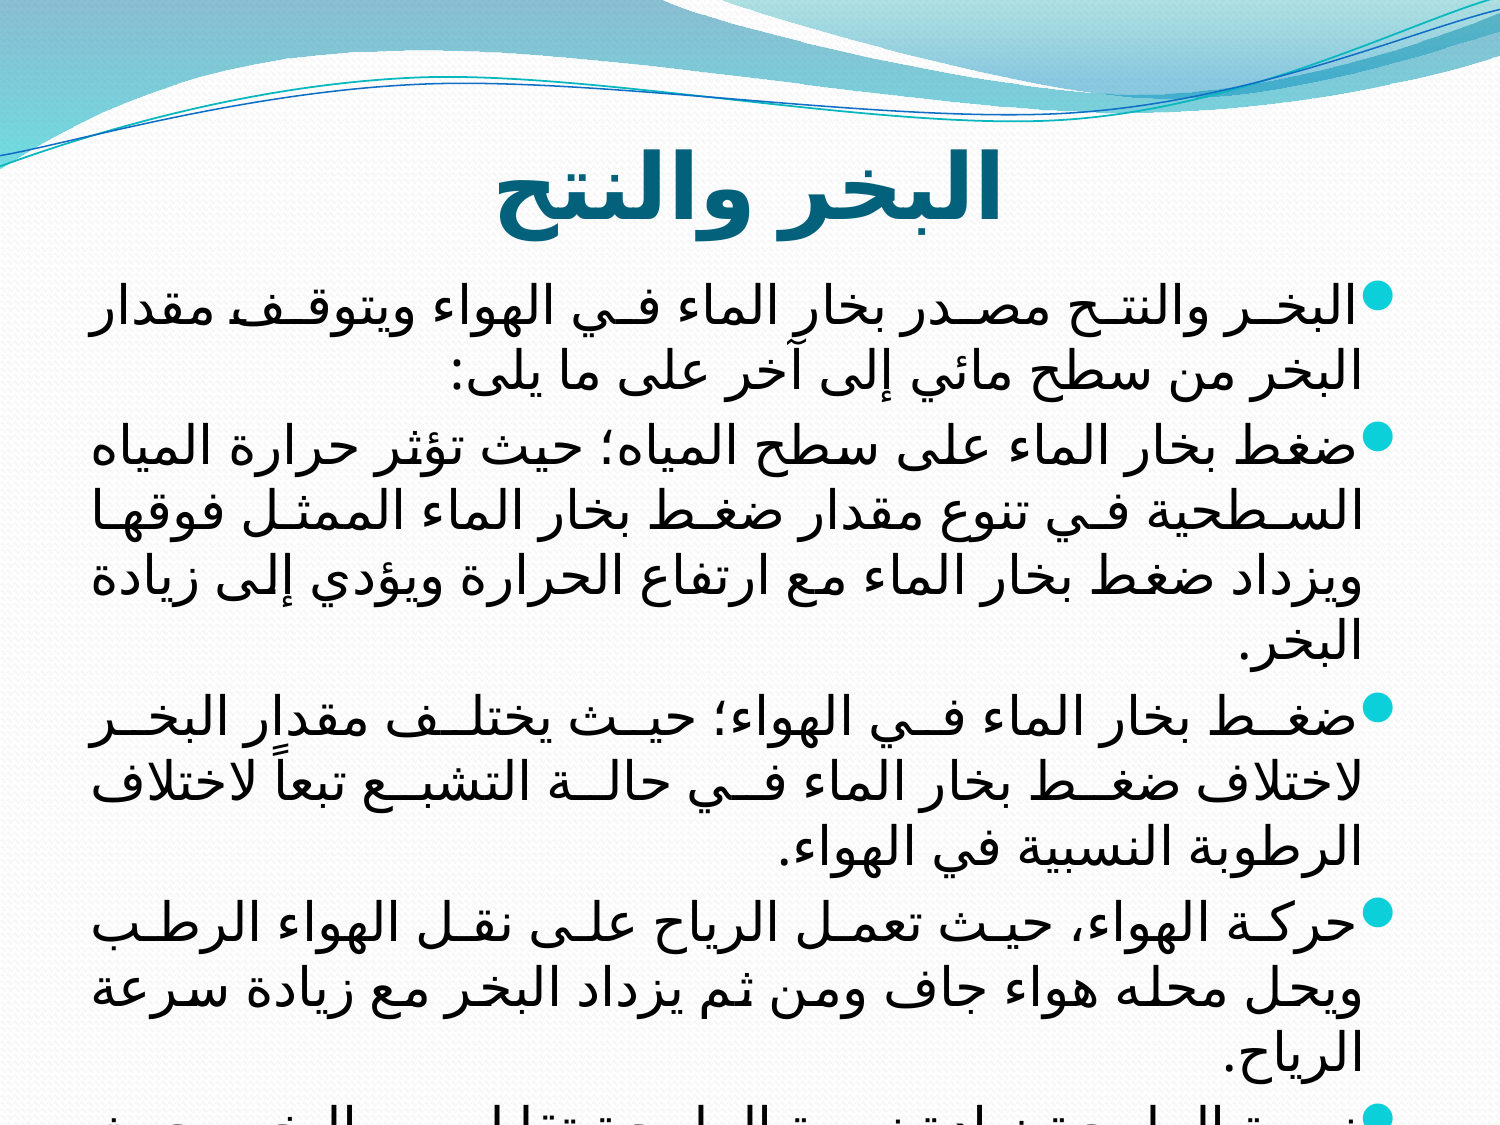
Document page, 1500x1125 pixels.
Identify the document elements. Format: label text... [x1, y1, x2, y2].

list البخر والنتح مصدر بخار الماء في الهواء ويتوقف مقدار البخر من سطح مائي إلى آخر على ما يلى: ضغط بخار الماء على سطح المياه؛ حيث تؤثر حرارة المياه السطحية في تنوع مقدار ضغط بخار الماء الممثل فوقها ويزداد ضغط بخار الماء مع ارتفاع الحرارة ويؤدي إلى زيادة البخر. ضغط بخار الماء في الهواء؛ حيث يختلف مقدار البخر لاختلاف ضغط بخار الماء في حالة التشبع تبعاً لاختلاف الرطوبة النسبية في الهواء. حركة الهواء، حيث تعمل الرياح على نقل الهواء الرطب ويحل محله هواء جاف ومن ثم يزداد البخر مع زيادة سرعة الرياح. نسبة الملوحة زيادة نسبة الملوحة تقلل من البخر، حيث يقل البخر بنحو 5% من البحر عن المسطح المائي العذب. [75, 262, 1425, 1038]
title البخر والنتح [75, 115, 1425, 238]
